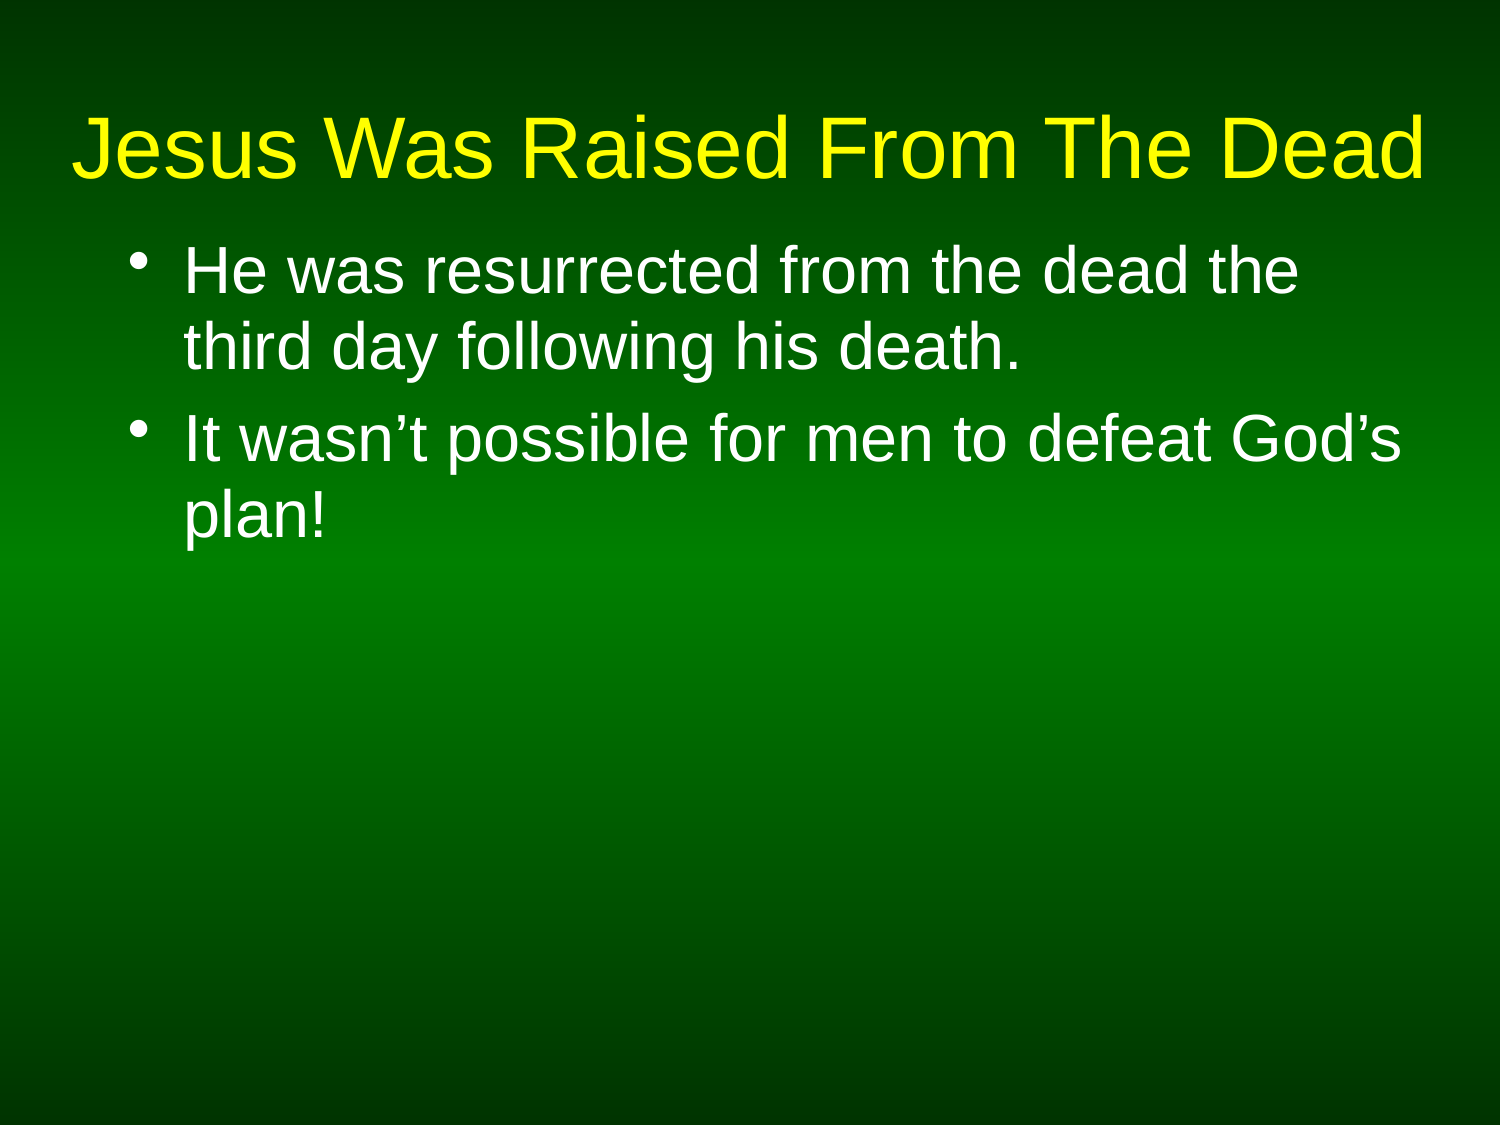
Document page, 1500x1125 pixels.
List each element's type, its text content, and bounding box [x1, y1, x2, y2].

list He was resurrected from the dead the third day following his death. It wasn’t possible for men to defeat God’s plan! [112, 224, 1463, 1125]
title Jesus Was Raised From The Dead [37, 50, 1463, 238]
